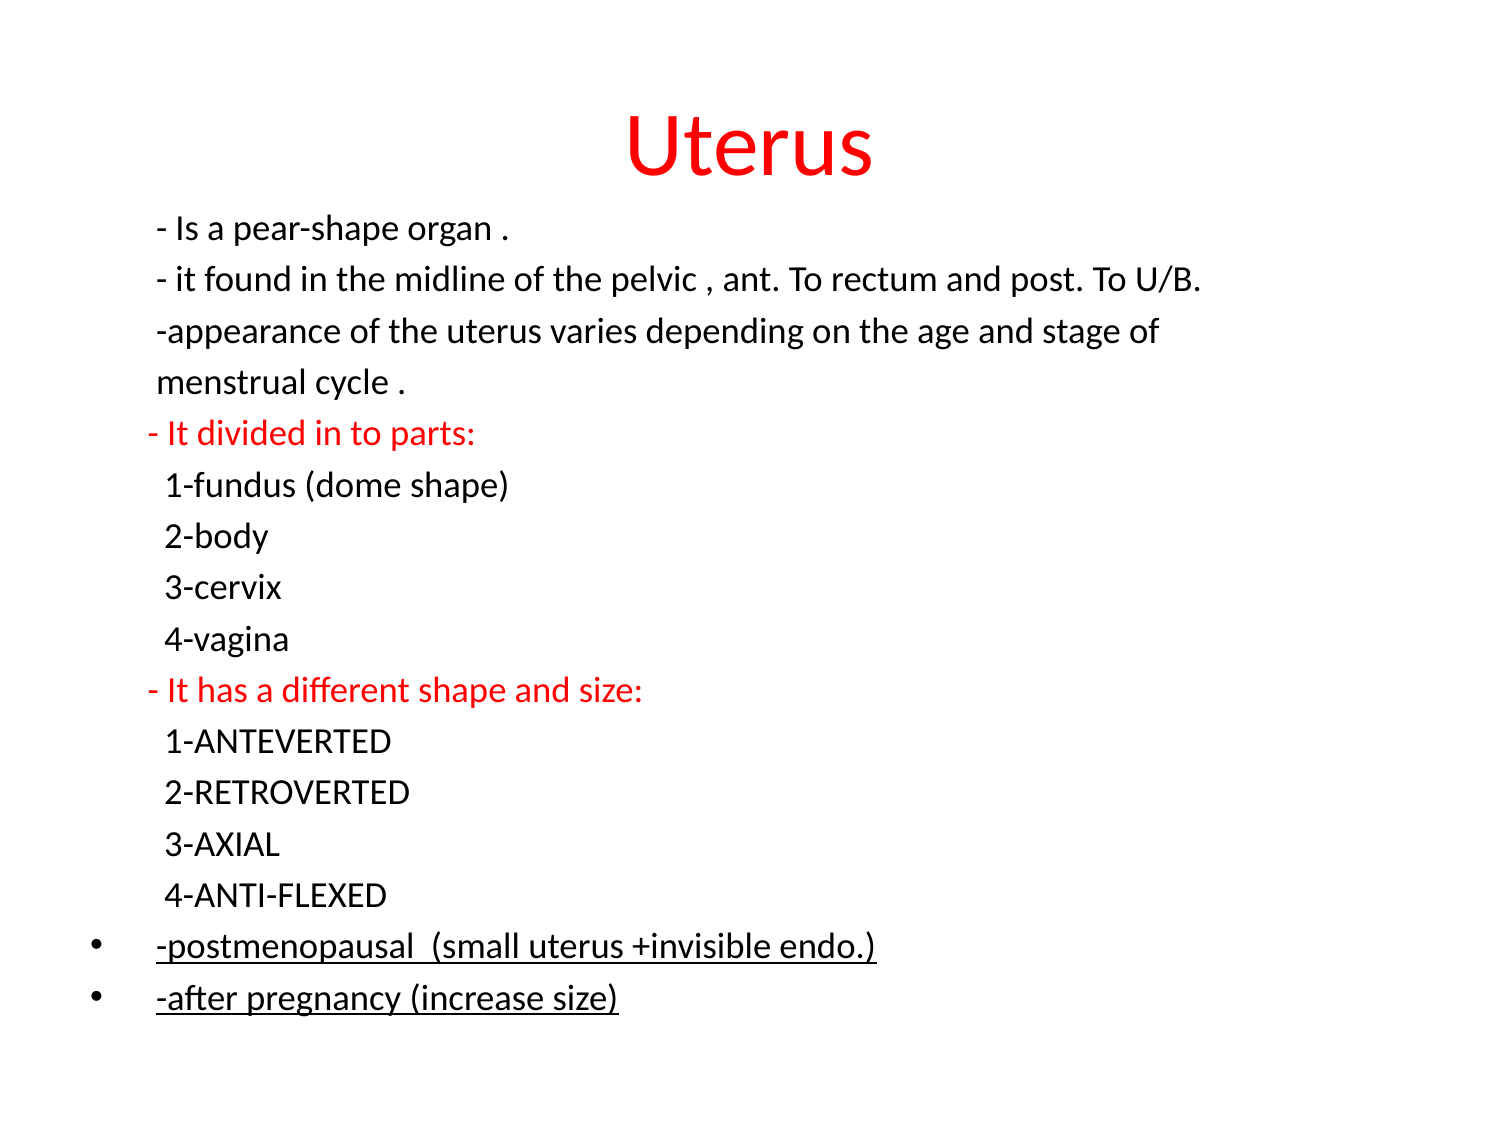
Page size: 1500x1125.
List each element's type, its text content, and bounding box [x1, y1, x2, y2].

title Uterus [75, 45, 1425, 196]
list - Is a pear-shape organ . - it found in the midline of the pelvic , ant. To rectum and post. To U/B. -appearance of the uterus varies depending on the age and stage of menstrual cycle . - It divided in to parts: 1-fundus (dome shape) 2-body 3-cervix 4-vagina - It has a different shape and size: 1-ANTEVERTED 2-RETROVERTED 3-AXIAL 4-ANTI-FLEXED -postmenopausal (small uterus +invisible endo.) -after pregnancy (increase size) [75, 196, 1425, 1047]
